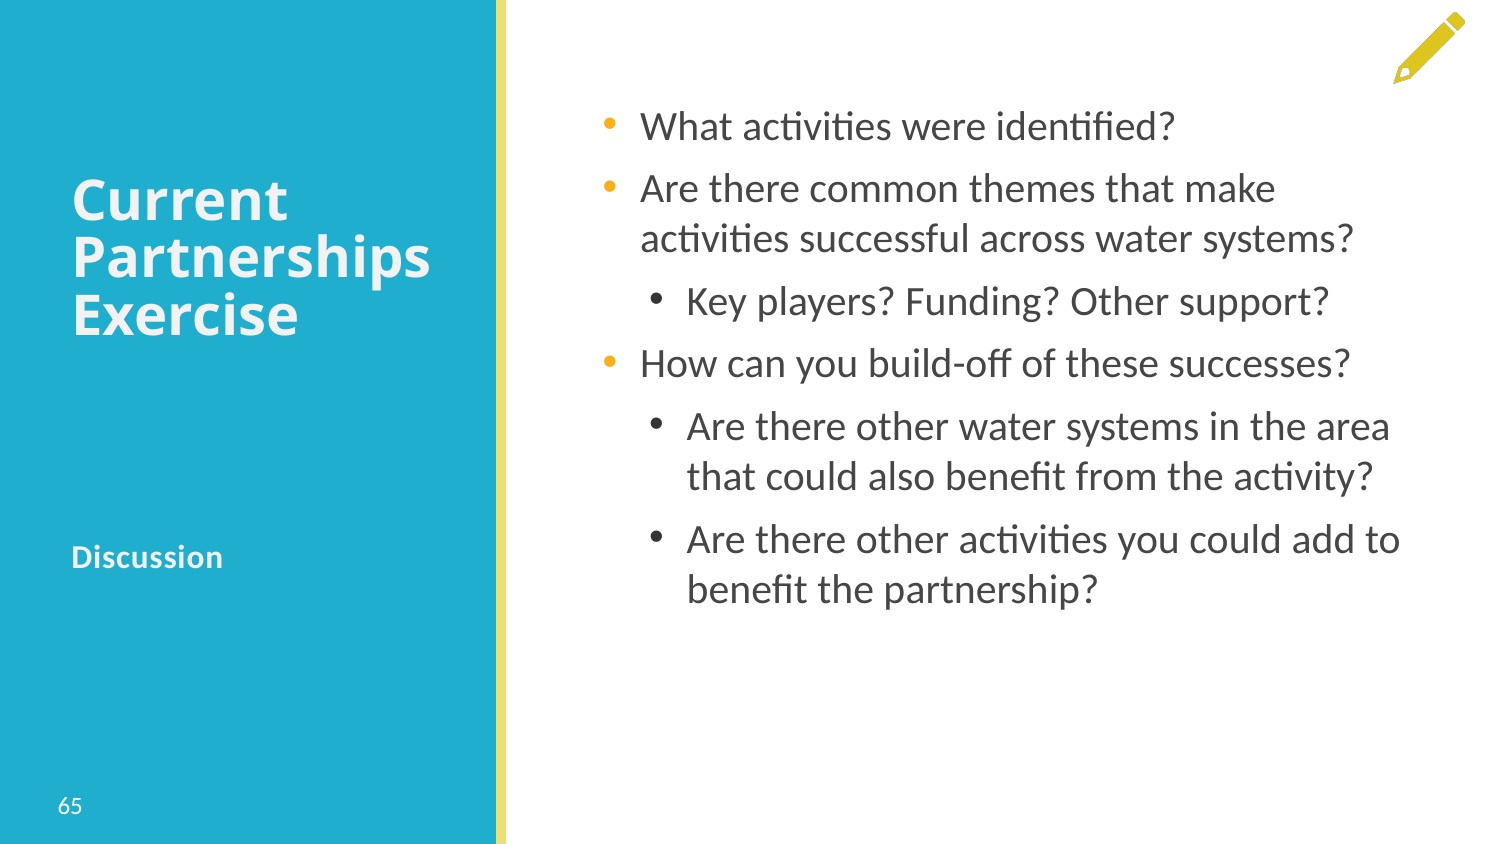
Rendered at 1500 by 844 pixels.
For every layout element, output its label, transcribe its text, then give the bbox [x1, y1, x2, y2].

list What activities were identified? Are there common themes that make activities successful across water systems? Key players? Funding? Other support? How can you build-off of these successes? Are there other water systems in the area that could also benefit from the activity? Are there other activities you could add to benefit the partnership? [587, 90, 1430, 768]
list Discussion [56, 532, 451, 780]
slide_number 65 [16, 782, 124, 828]
title Current Partnerships Exercise [56, 73, 451, 355]
picture [1386, 5, 1472, 91]
